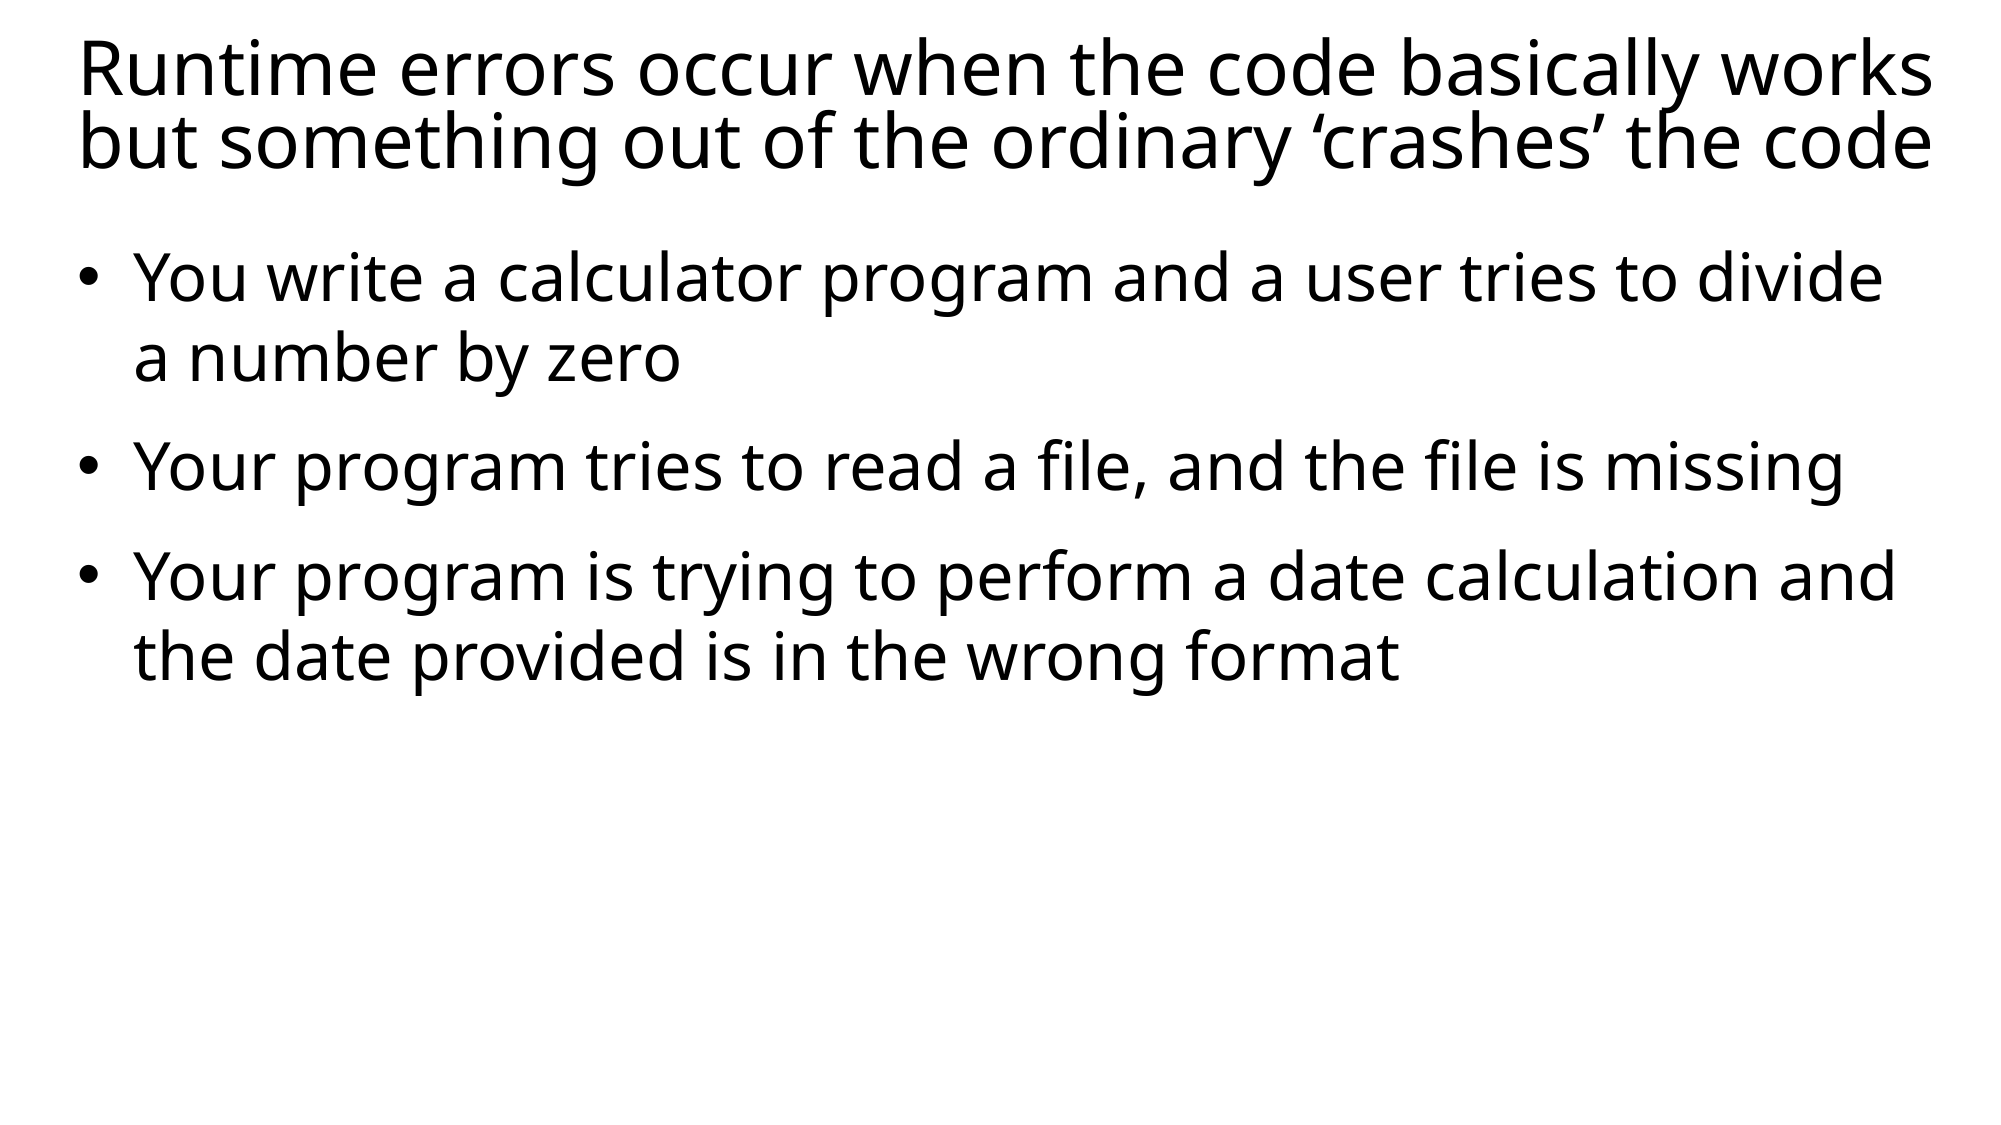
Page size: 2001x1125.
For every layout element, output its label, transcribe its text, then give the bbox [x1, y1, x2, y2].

title Runtime errors occur when the code basically works but something out of the ordinary ‘crashes’ the code [62, 29, 1953, 205]
list You write a calculator program and a user tries to divide a number by zero Your program tries to read a file, and the file is missing Your program is trying to perform a date calculation and the date provided is in the wrong format [62, 227, 1953, 1096]
